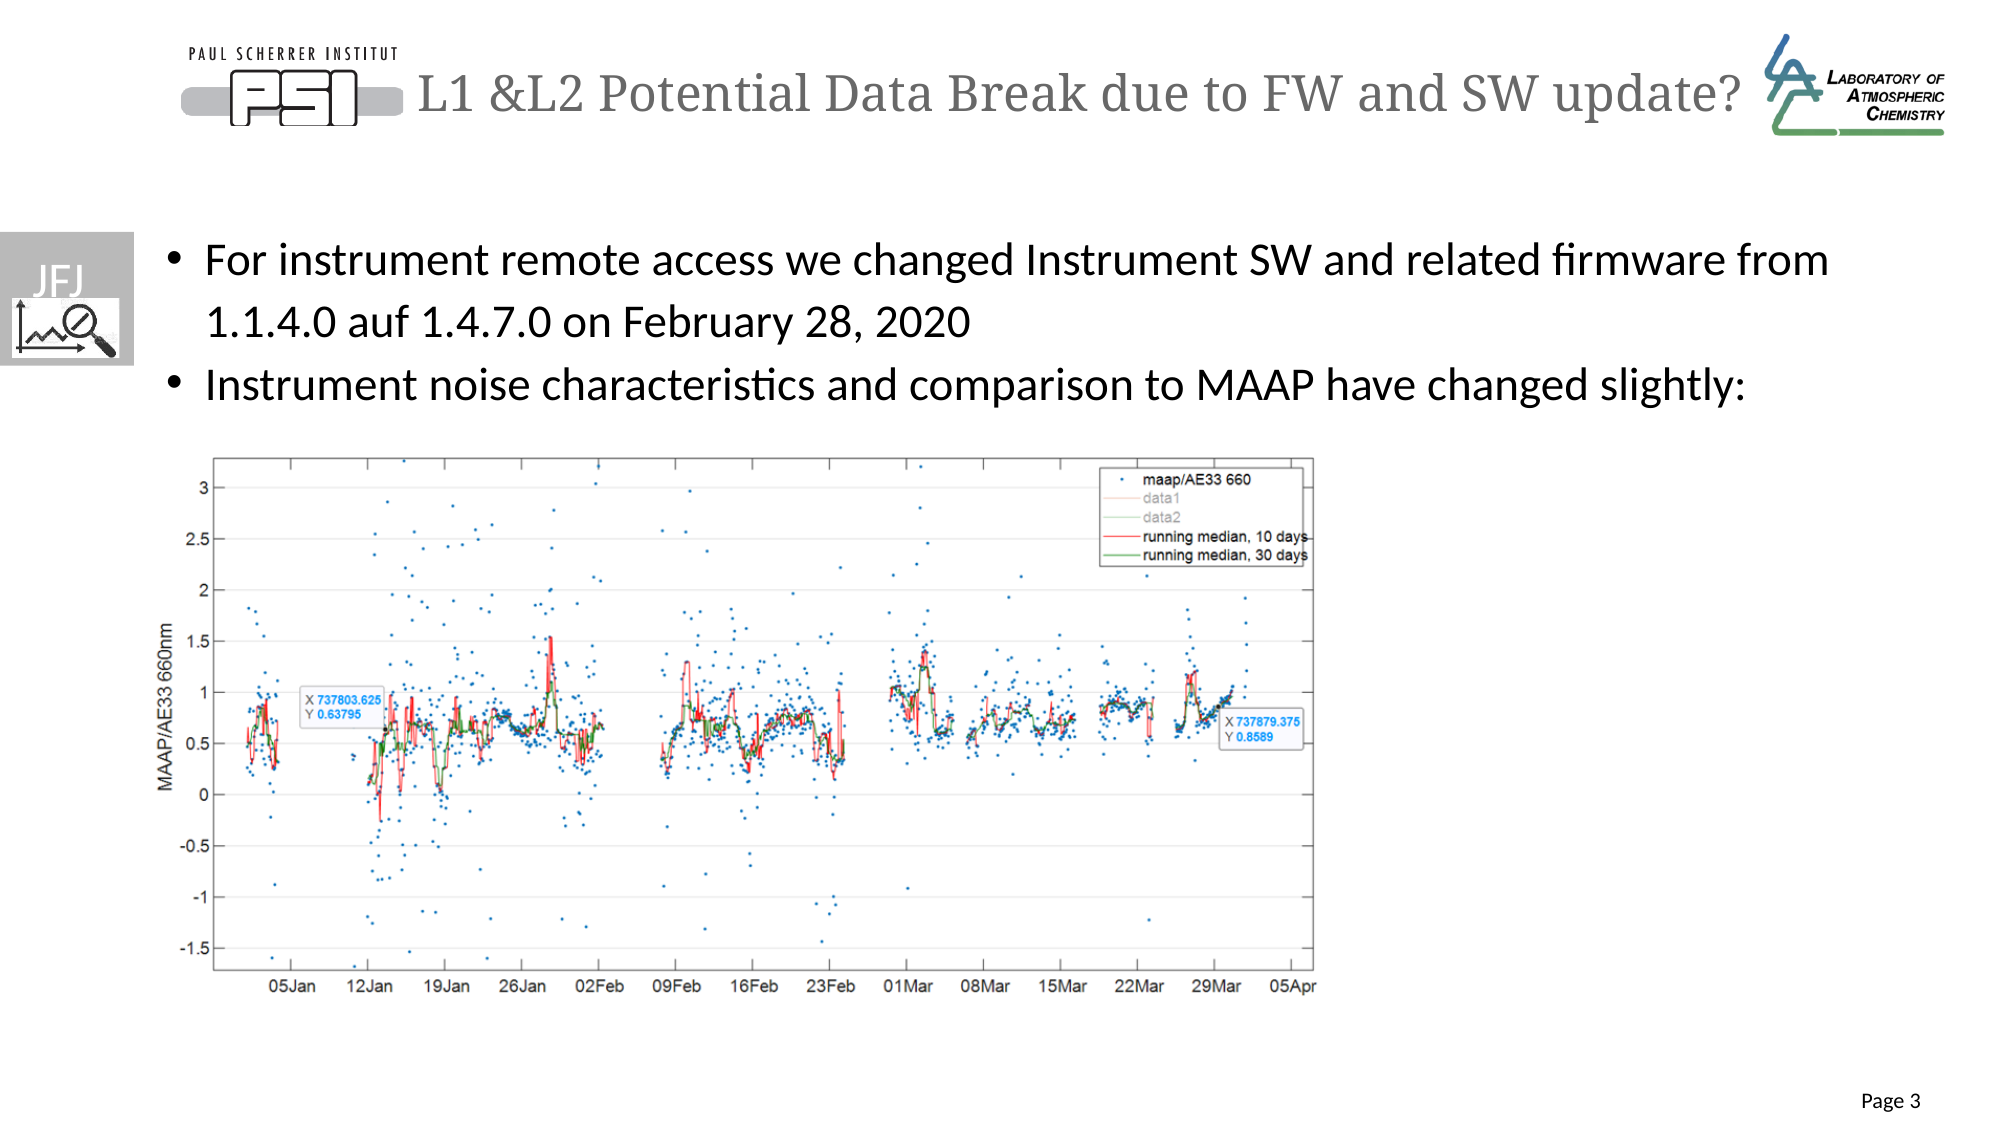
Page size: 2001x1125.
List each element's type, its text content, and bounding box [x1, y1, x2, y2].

picture [29, 411, 1448, 1039]
list For instrument remote access we changed Instrument SW and related firmware from 1.1.4.0 auf 1.4.7.0 on February 28, 2020 Instrument noise characteristics and comparison to MAAP have changed slightly: [166, 222, 1860, 991]
title L1 &L2 Potential Data Break due to FW and SW update? [417, 61, 1767, 145]
text_box JFJ [32, 241, 233, 410]
slide_number Page 3 [1794, 1086, 1921, 1119]
picture [1763, 33, 1946, 136]
picture [11, 298, 120, 359]
